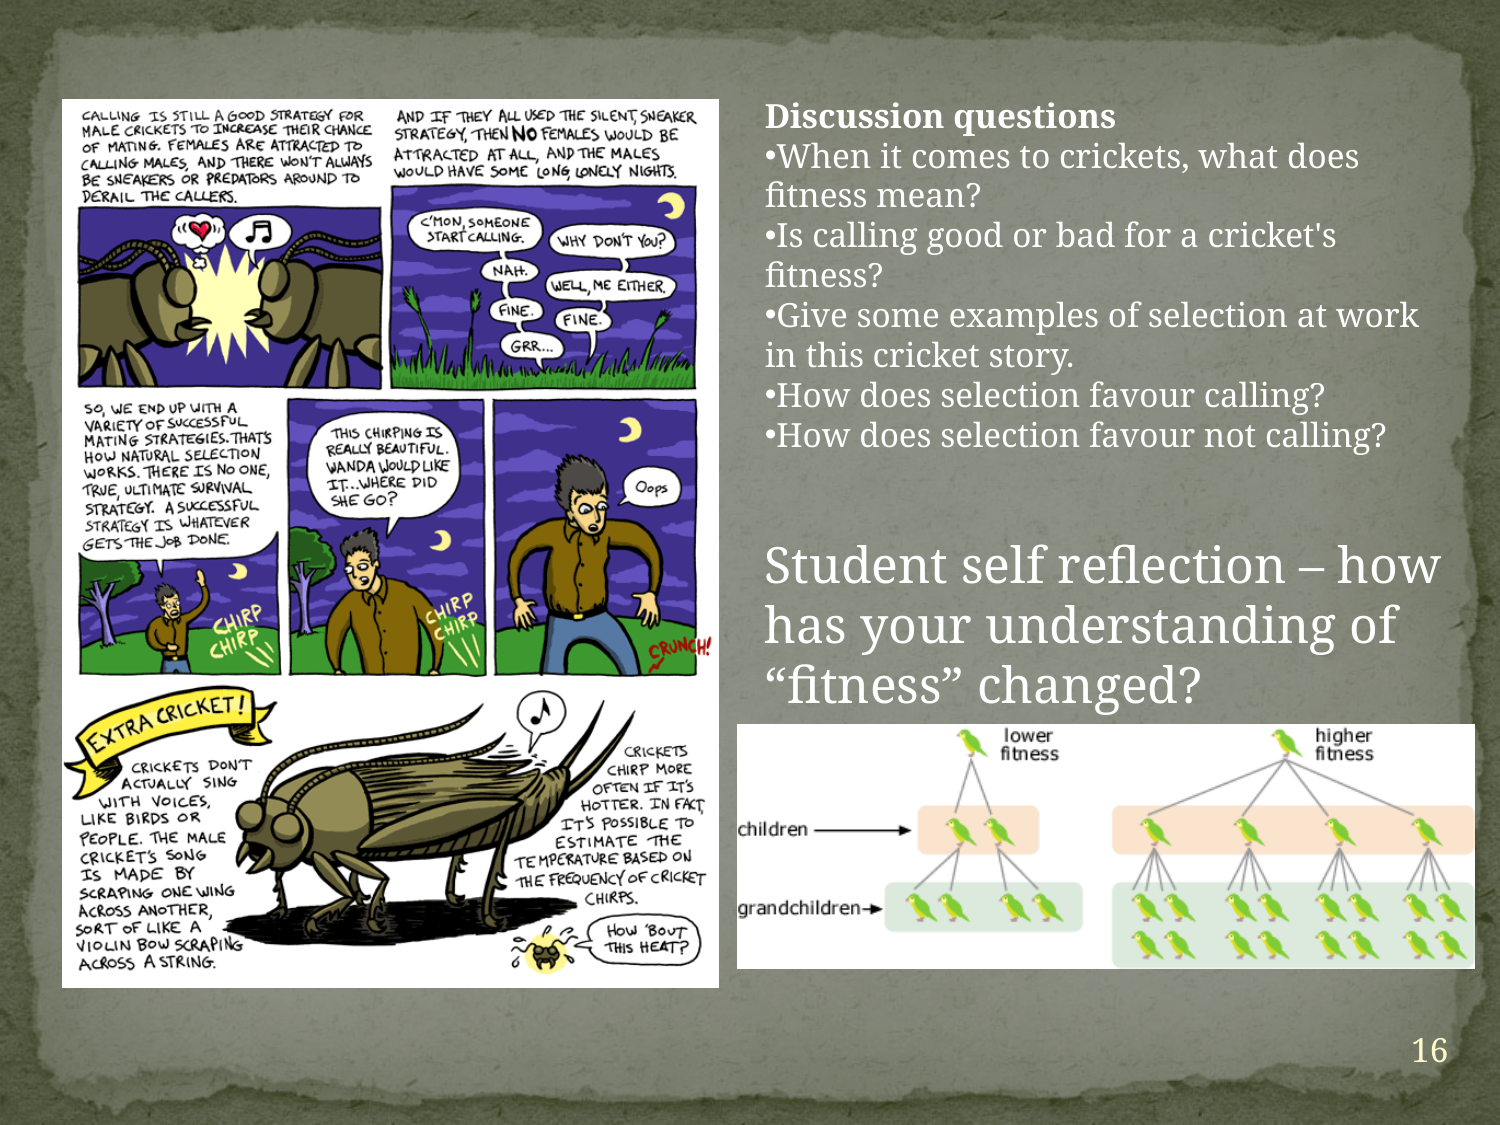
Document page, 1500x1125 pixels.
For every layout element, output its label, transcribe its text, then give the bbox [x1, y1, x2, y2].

picture [62, 99, 719, 988]
text_box Discussion questions When it comes to crickets, what does fitness mean? Is calling good or bad for a cricket's fitness? Give some examples of selection at work in this cricket story. How does selection favour calling? How does selection favour not calling? Student self reflection – how has your understanding of “fitness” changed? [750, 87, 1463, 714]
picture [737, 724, 1475, 969]
slide_number 16 [1379, 1014, 1480, 1089]
